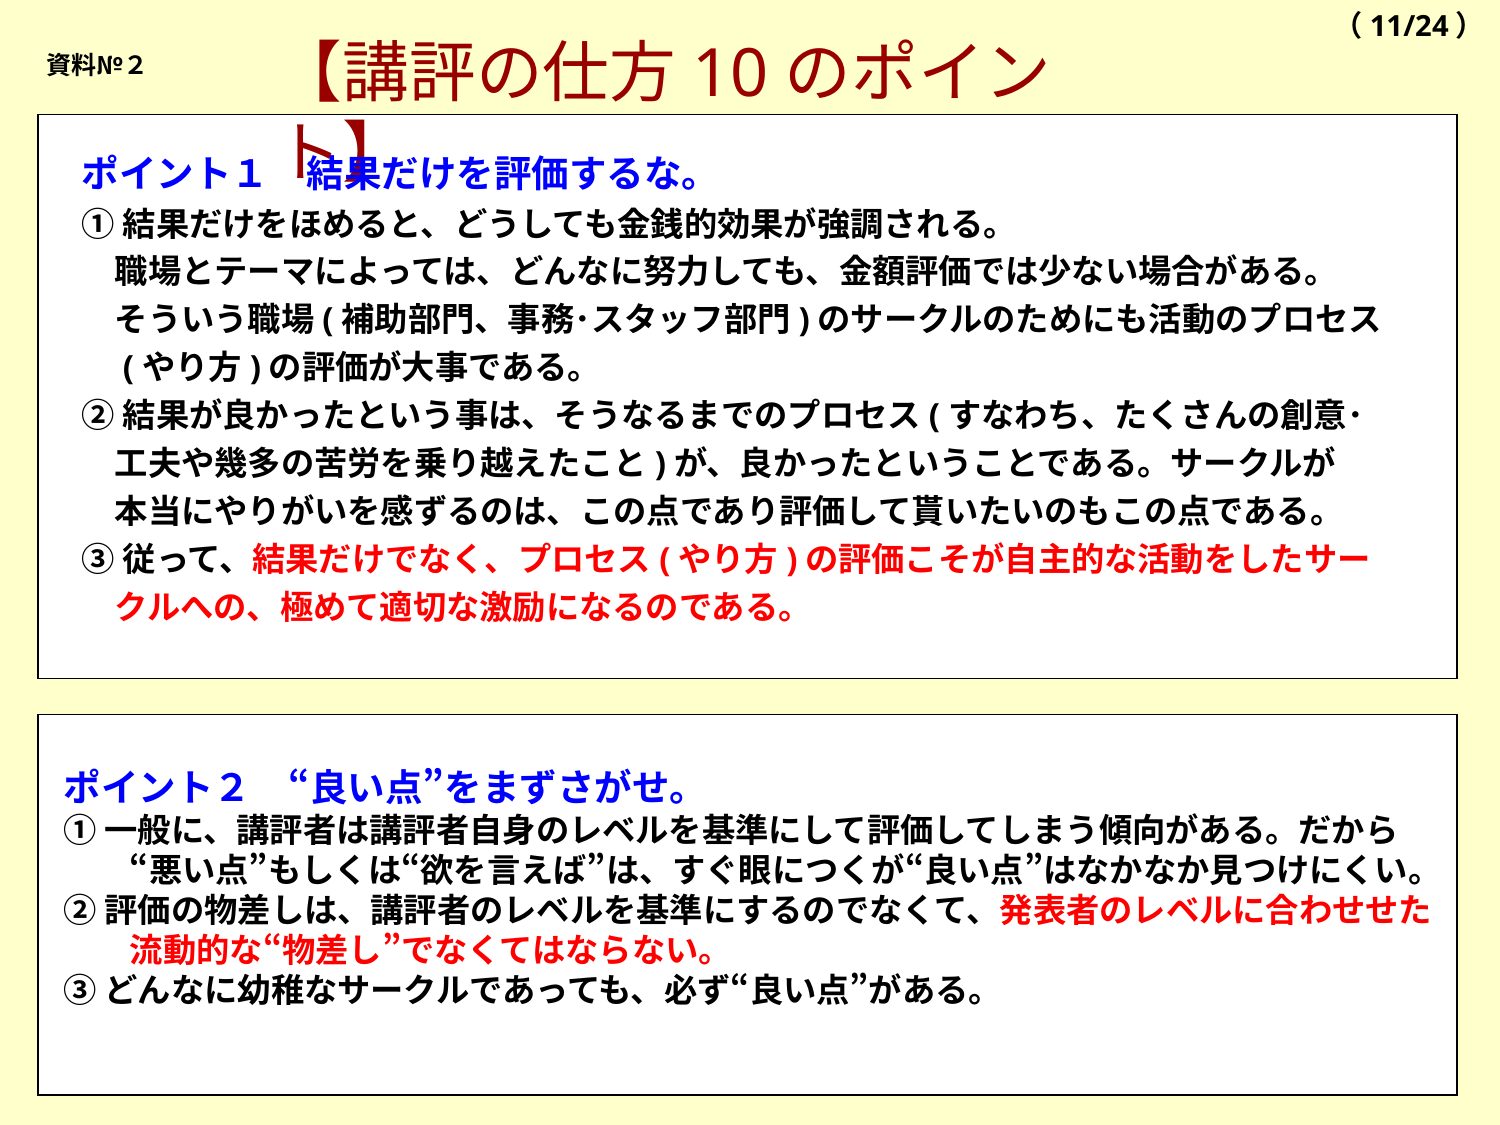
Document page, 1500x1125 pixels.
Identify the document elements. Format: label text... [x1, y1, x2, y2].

text_box ポイント２ “良い点”をまずさがせ。 ①一般に、講評者は講評者自身のレベルを基準にして評価してしまう傾向がある。だから “悪い点”もしくは“欲を言えば”は、すぐ眼につくが“良い点”はなかなか見つけにくい。 ②評価の物差しは、講評者のレベルを基準にするのでなくて、発表者のレベルに合わせせた 流動的な“物差し”でなくてはならない。 ③どんなに幼稚なサークルであっても、必ず“良い点”がある。 [48, 756, 1459, 1056]
text_box 【講評の仕方10のポイント】 [261, 22, 1078, 133]
text_box ポイント１ 結果だけを評価するな。 ①結果だけをほめると、どうしても金銭的効果が強調される。 職場とテーマによっては、どんなに努力しても、金額評価では少ない場合がある。 そういう職場(補助部門、事務･スタッフ部門)のサークルのためにも活動のプロセス (やり方)の評価が大事である。 ②結果が良かったという事は、そうなるまでのプロセス(すなわち、たくさんの創意･ 工夫や幾多の苦労を乗り越えたこと)が、良かったということである。サークルが 本当にやりがいを感ずるのは、この点であり評価して貰いたいのもこの点である。 ③従って、結果だけでなく、プロセス(やり方)の評価こそが自主的な活動をしたサー クルへの、極めて適切な激励になるのである。 [66, 133, 1429, 634]
text_box 資料№２ [31, 41, 219, 87]
slide_number （11/24） [1187, 0, 1500, 75]
text_box [38, 714, 1458, 1096]
text_box [38, 114, 1458, 679]
